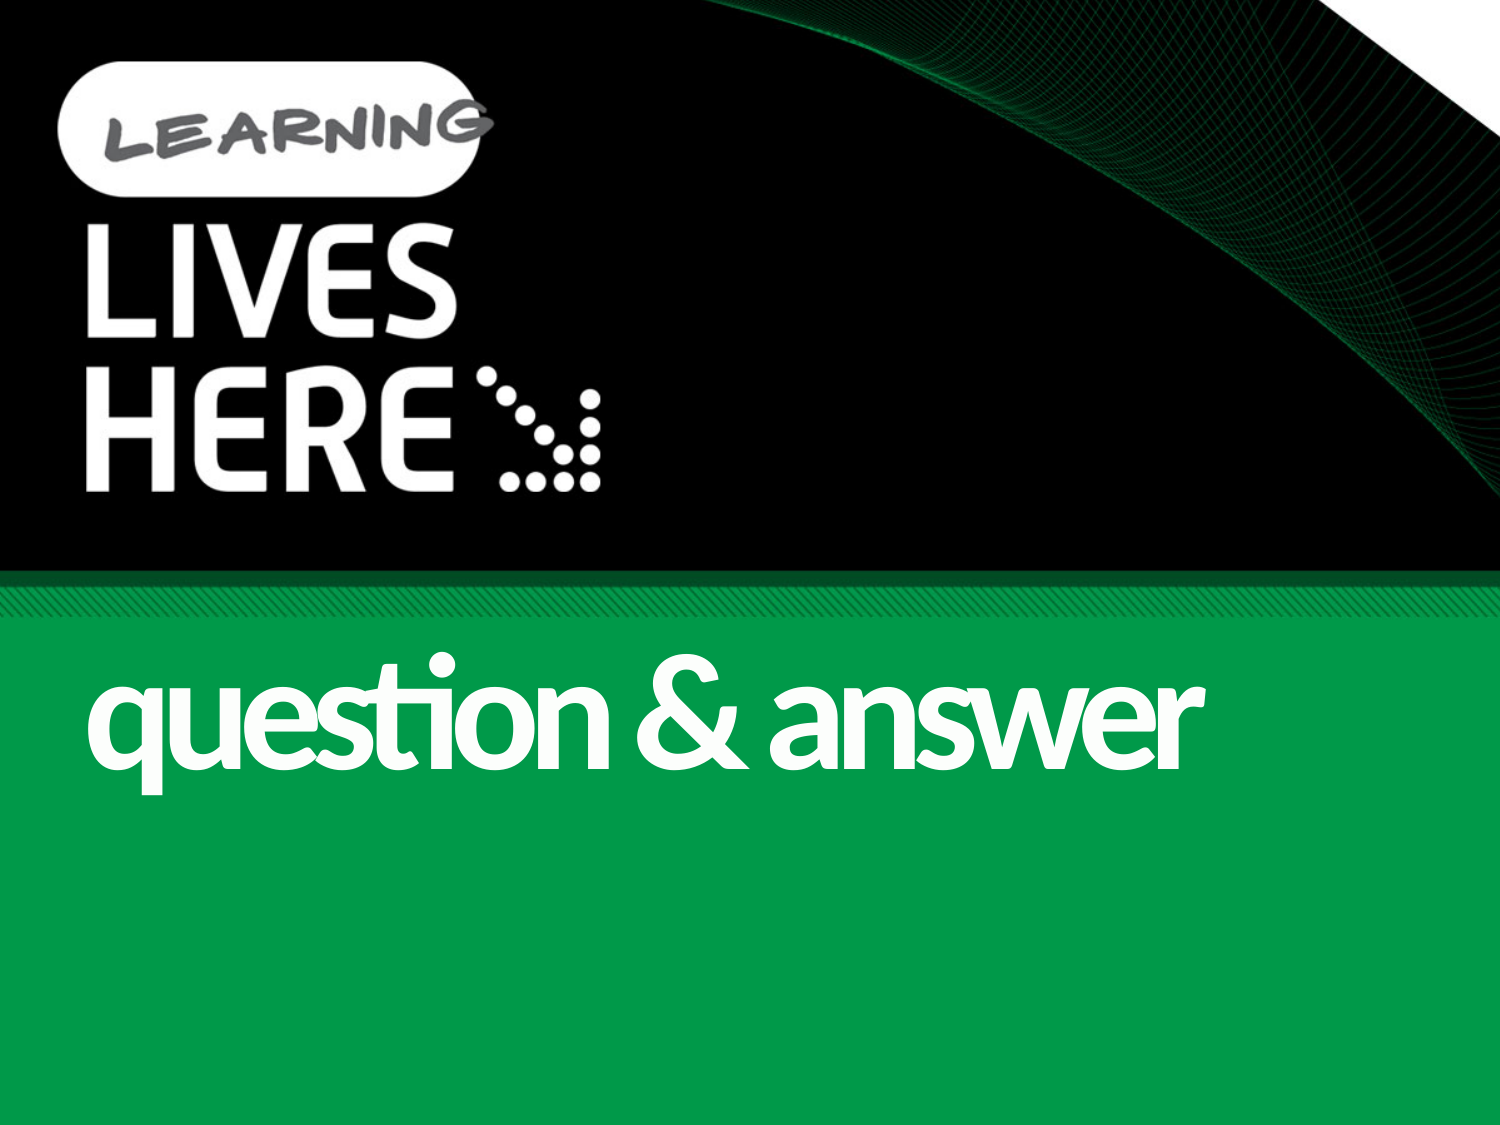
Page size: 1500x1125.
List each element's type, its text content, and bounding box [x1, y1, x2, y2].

list question & answer [83, 625, 1345, 800]
picture [0, 0, 1500, 1125]
